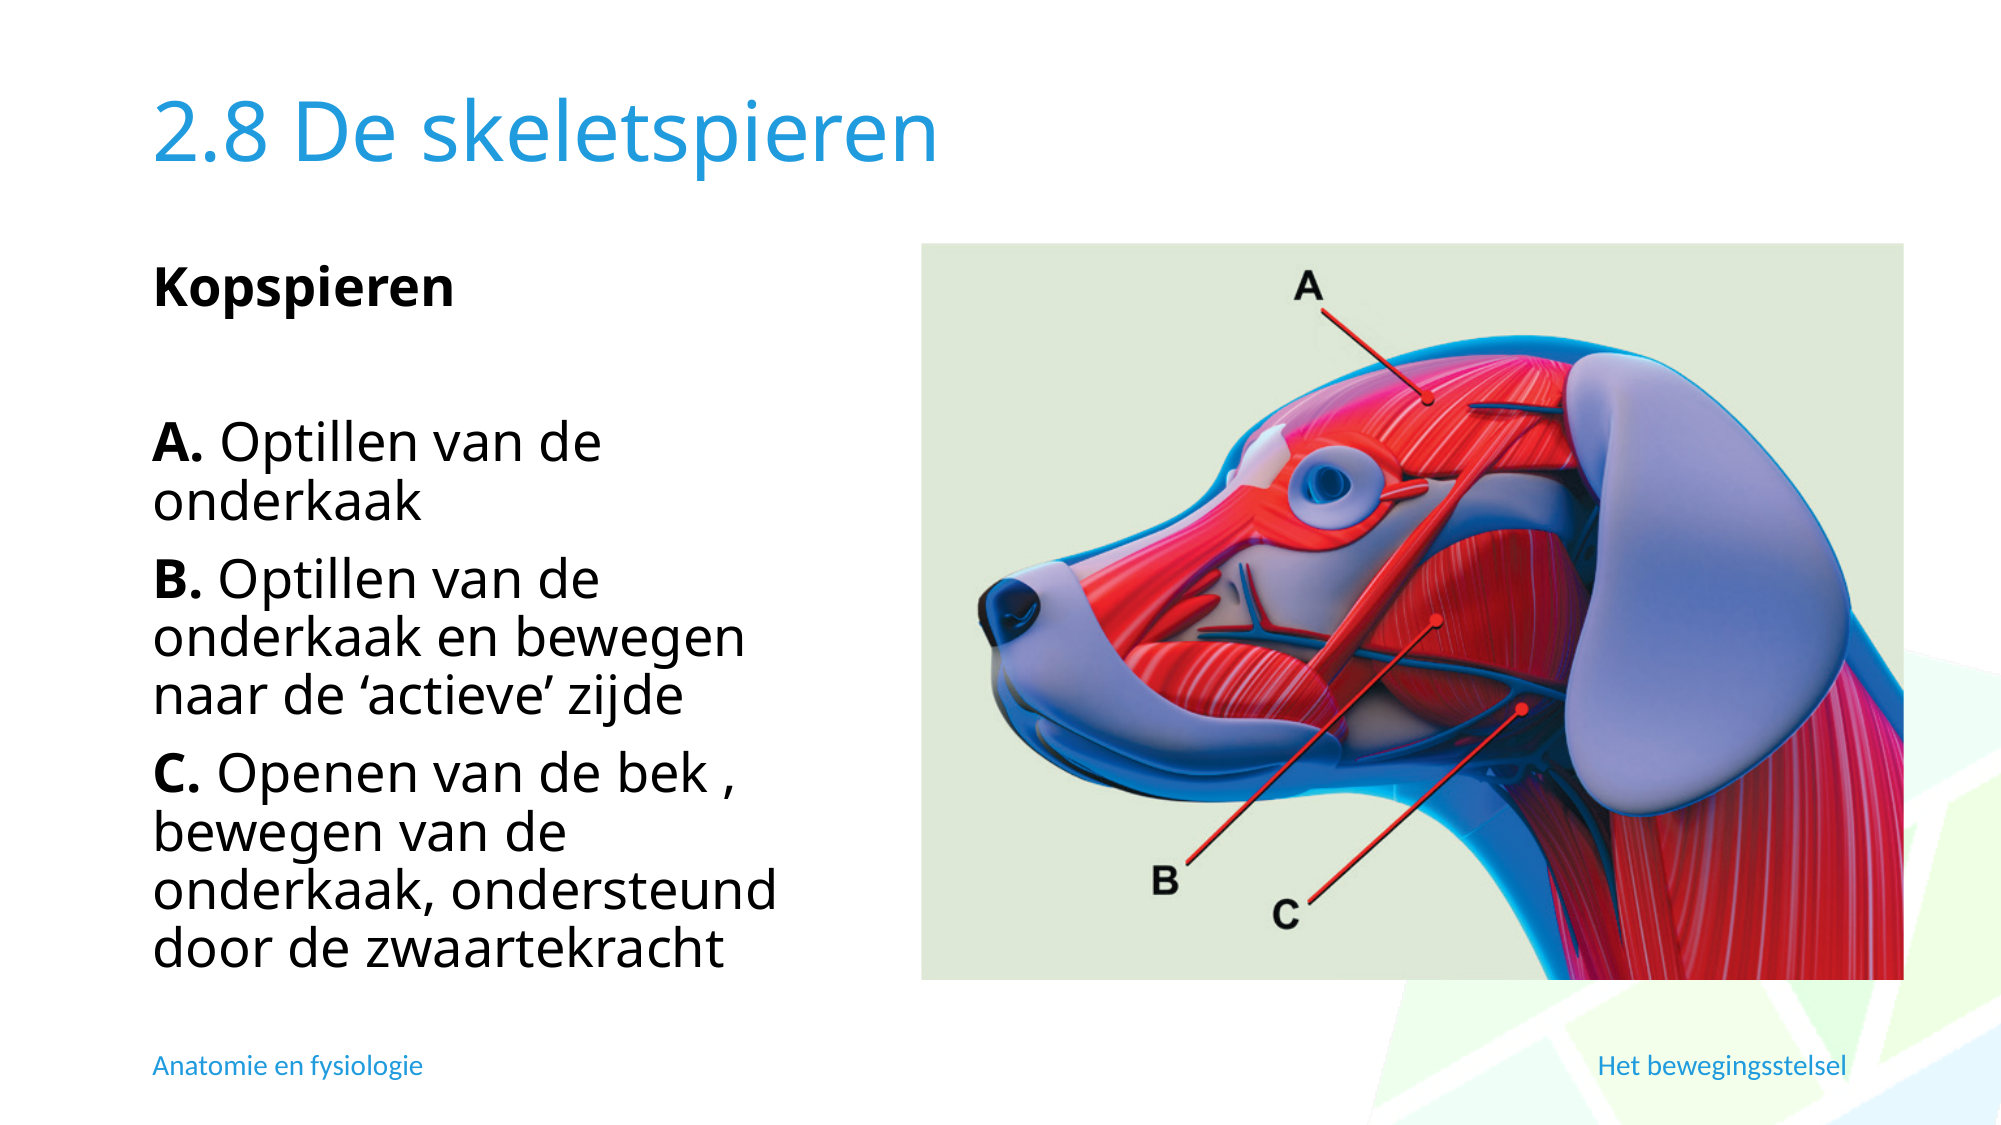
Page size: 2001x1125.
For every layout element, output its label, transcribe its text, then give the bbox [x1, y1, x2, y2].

list Anatomie en fysiologie [137, 1042, 588, 1103]
picture [921, 243, 1904, 980]
list Het bewegingsstelsel [1412, 1042, 1863, 1103]
title 2.8 De skeletspieren [137, 59, 1863, 211]
list Kopspieren A. Optillen van de onderkaak B. Optillen van de onderkaak en bewegen naar de ‘actieve’ zijde C. Openen van de bek , bewegen van de onderkaak, ondersteund door de zwaartekracht [137, 252, 802, 1010]
